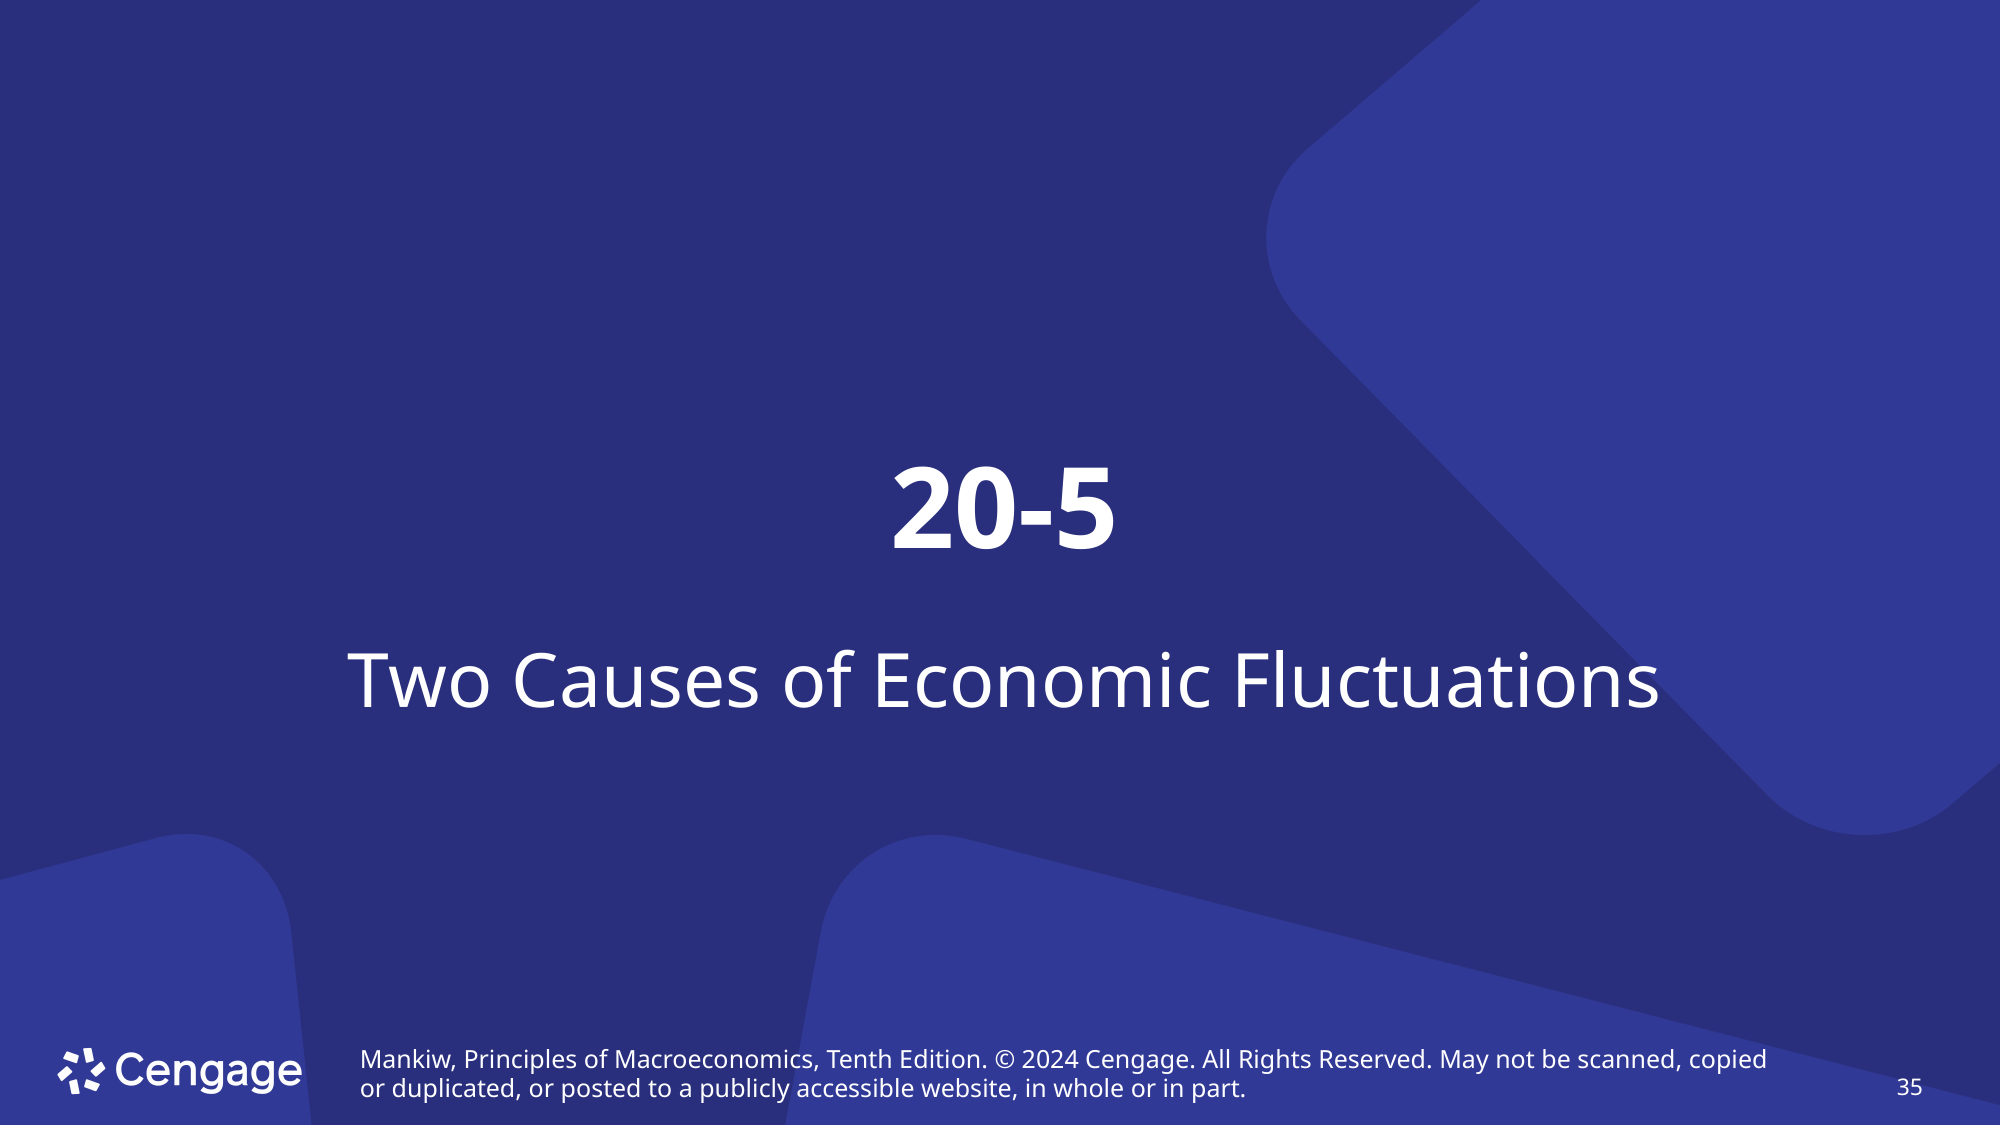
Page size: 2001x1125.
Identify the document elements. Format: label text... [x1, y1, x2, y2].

picture [0, 0, 2000, 1125]
title 20-5 [150, 189, 1860, 581]
subtitle Two Causes of Economic Fluctuations [150, 624, 1860, 859]
